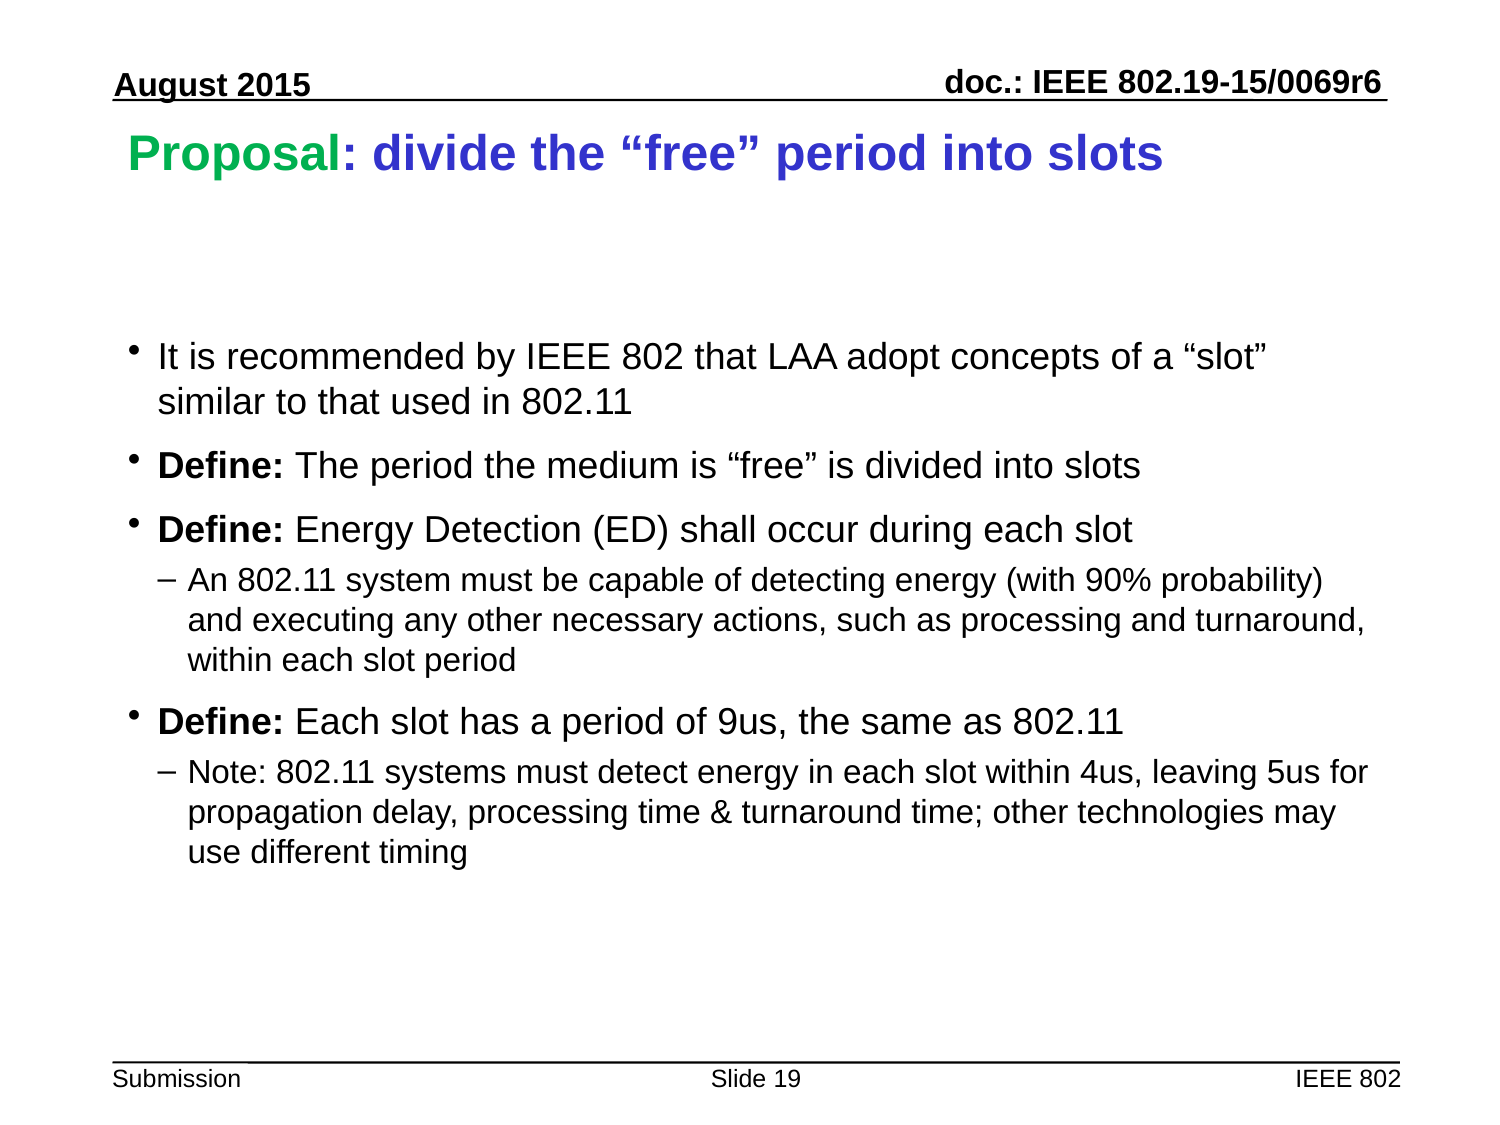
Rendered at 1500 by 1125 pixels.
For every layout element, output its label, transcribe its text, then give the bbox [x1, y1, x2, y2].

slide_number Slide 19 [709, 1061, 803, 1093]
title Proposal: divide the “free” period into slots [112, 112, 1388, 288]
footer IEEE 802 [1294, 1061, 1402, 1093]
list It is recommended by IEEE 802 that LAA adopt concepts of a “slot” similar to that used in 802.11 Define: The period the medium is “free” is divided into slots Define: Energy Detection (ED) shall occur during each slot An 802.11 system must be capable of detecting energy (with 90% probability) and executing any other necessary actions, such as processing and turnaround, within each slot period Define: Each slot has a period of 9us, the same as 802.11 Note: 802.11 systems must detect energy in each slot within 4us, leaving 5us for propagation delay, processing time & turnaround time; other technologies may use different timing [112, 324, 1388, 1000]
